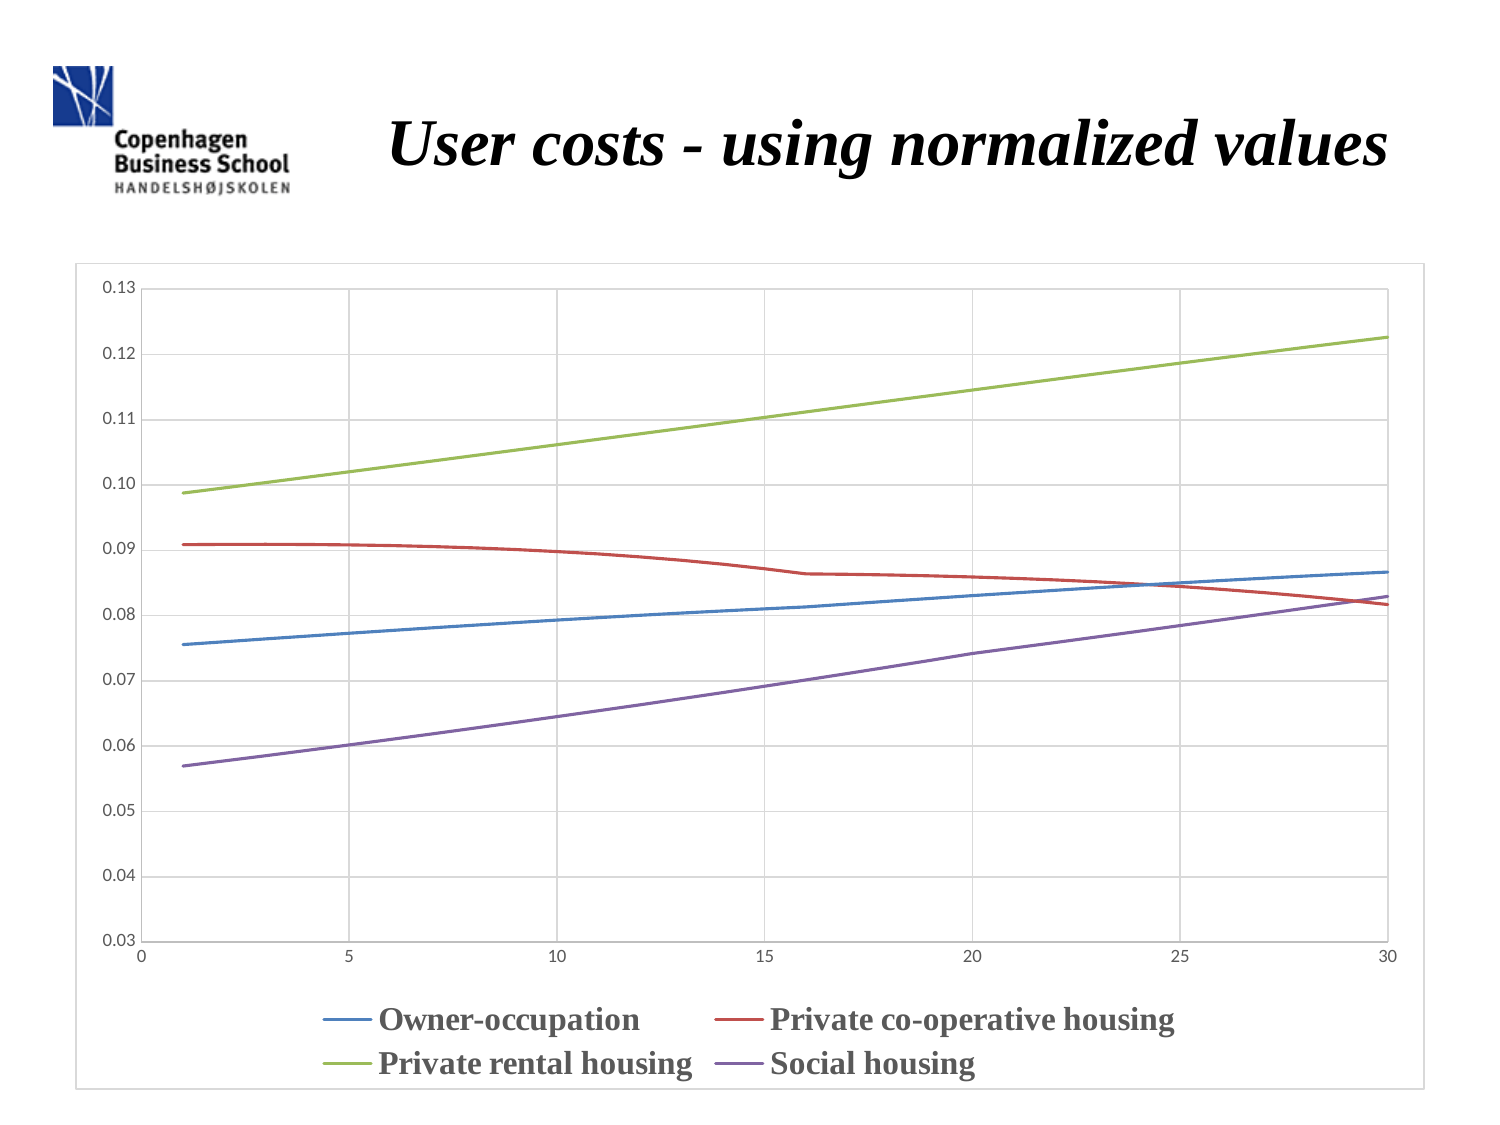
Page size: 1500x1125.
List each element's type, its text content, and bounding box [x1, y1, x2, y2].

picture [52, 66, 293, 198]
title User costs - using normalized values [351, 45, 1425, 233]
chart [74, 262, 1426, 1091]
